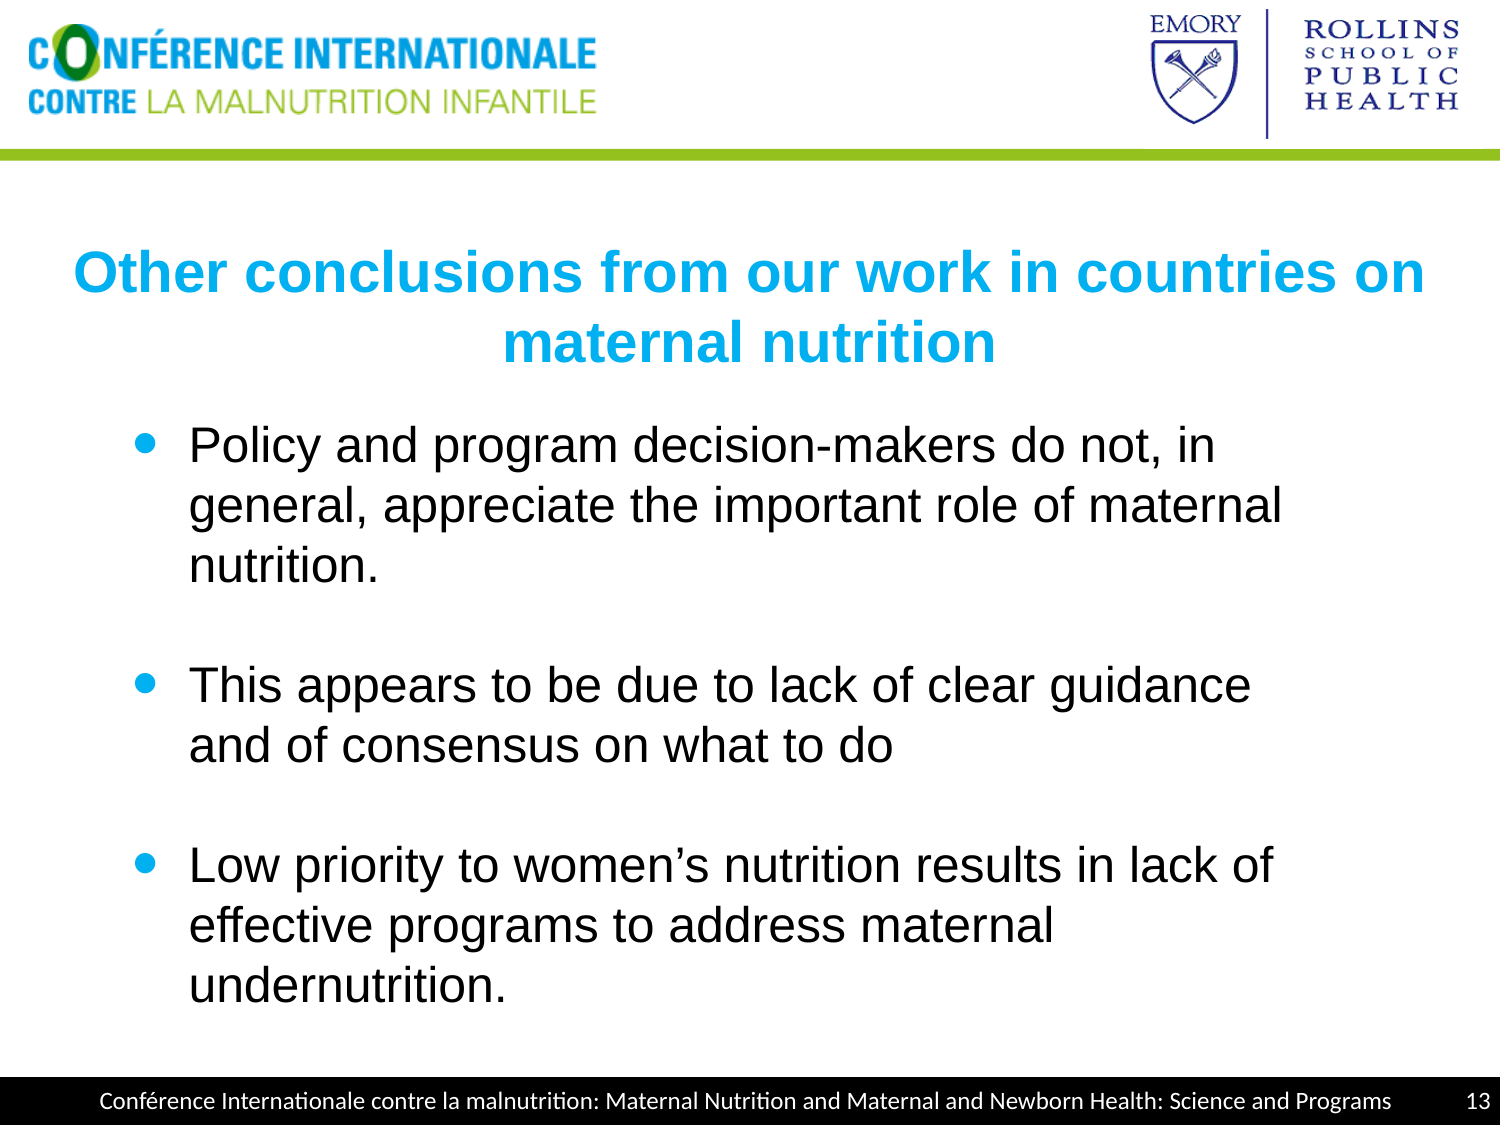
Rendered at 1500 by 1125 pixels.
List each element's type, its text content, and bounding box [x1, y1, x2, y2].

text_box Policy and program decision-makers do not, in general, appreciate the important role of maternal nutrition. This appears to be due to lack of clear guidance and of consensus on what to do Low priority to women’s nutrition results in lack of effective programs to address maternal undernutrition. [88, 354, 1359, 1020]
footer Conférence Internationale contre la malnutrition: Maternal Nutrition and Maternal and Newborn Health: Science and Programs [0, 1069, 1500, 1125]
text_box [0, 147, 1500, 163]
picture [29, 24, 597, 115]
text_box Other conclusions from our work in countries on maternal nutrition [0, 226, 1500, 382]
picture [1144, 0, 1483, 150]
